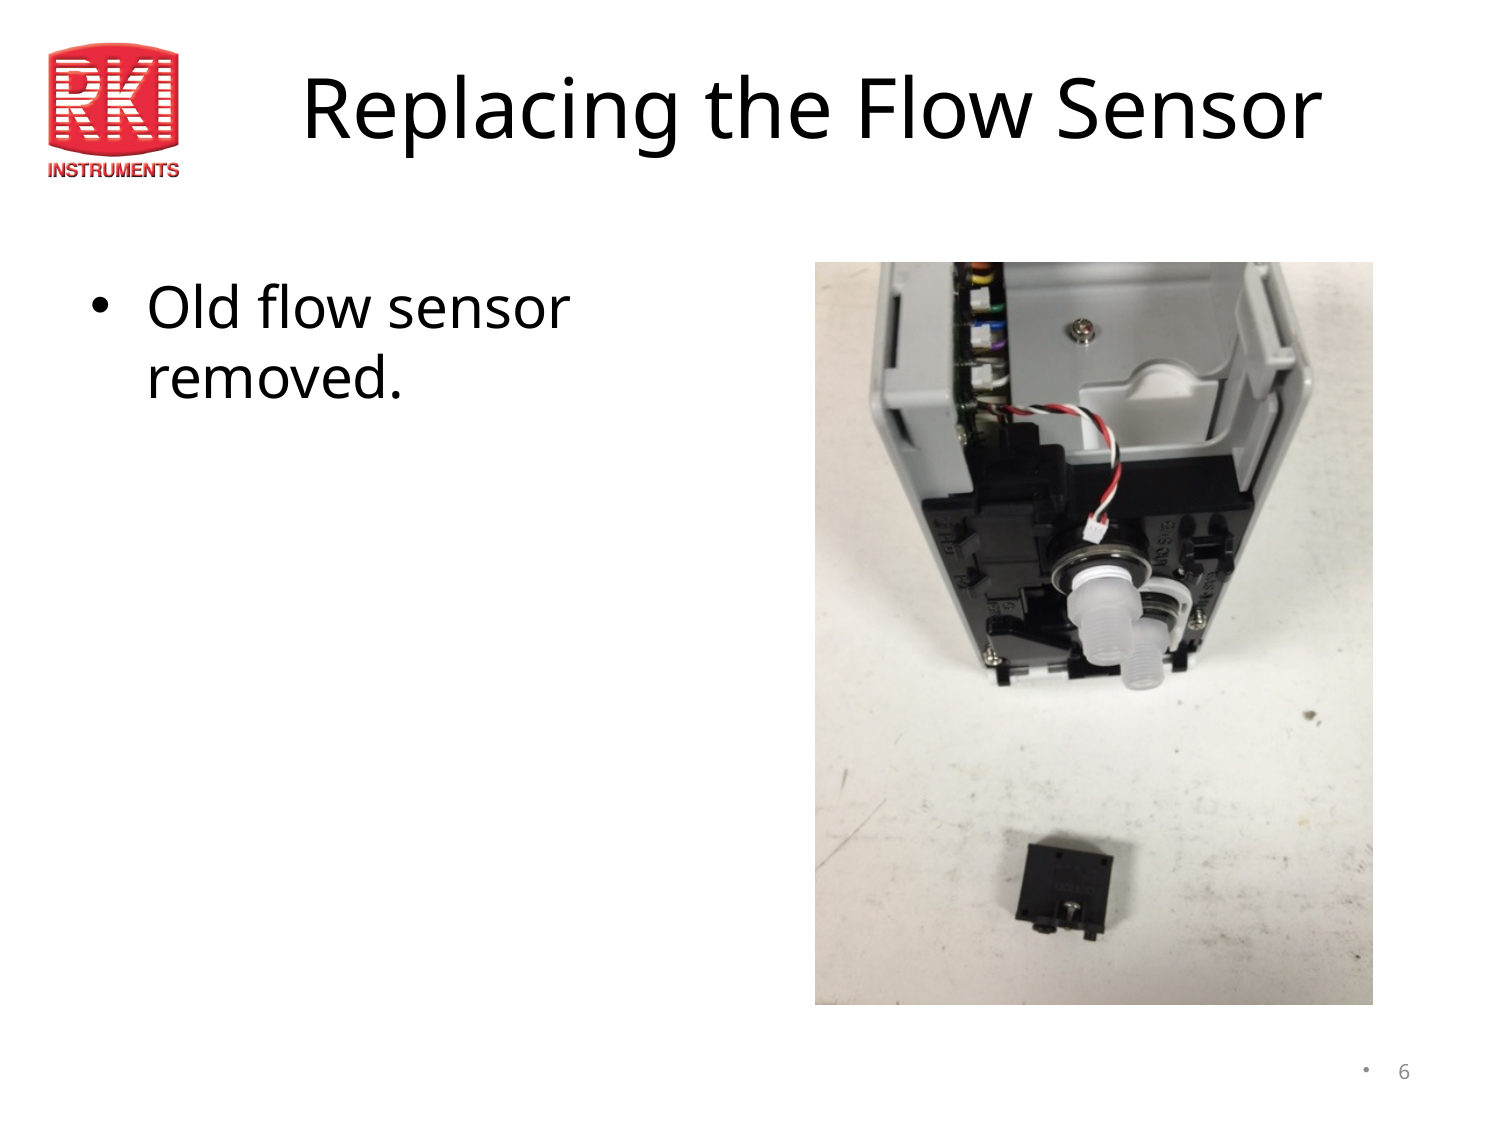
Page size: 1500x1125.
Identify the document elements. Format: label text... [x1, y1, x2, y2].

title Replacing the Flow Sensor [175, 49, 1451, 161]
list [762, 262, 1426, 1006]
list Old flow sensor removed. [75, 262, 738, 1005]
picture [37, 37, 188, 184]
slide_number 6 [1074, 1042, 1425, 1103]
